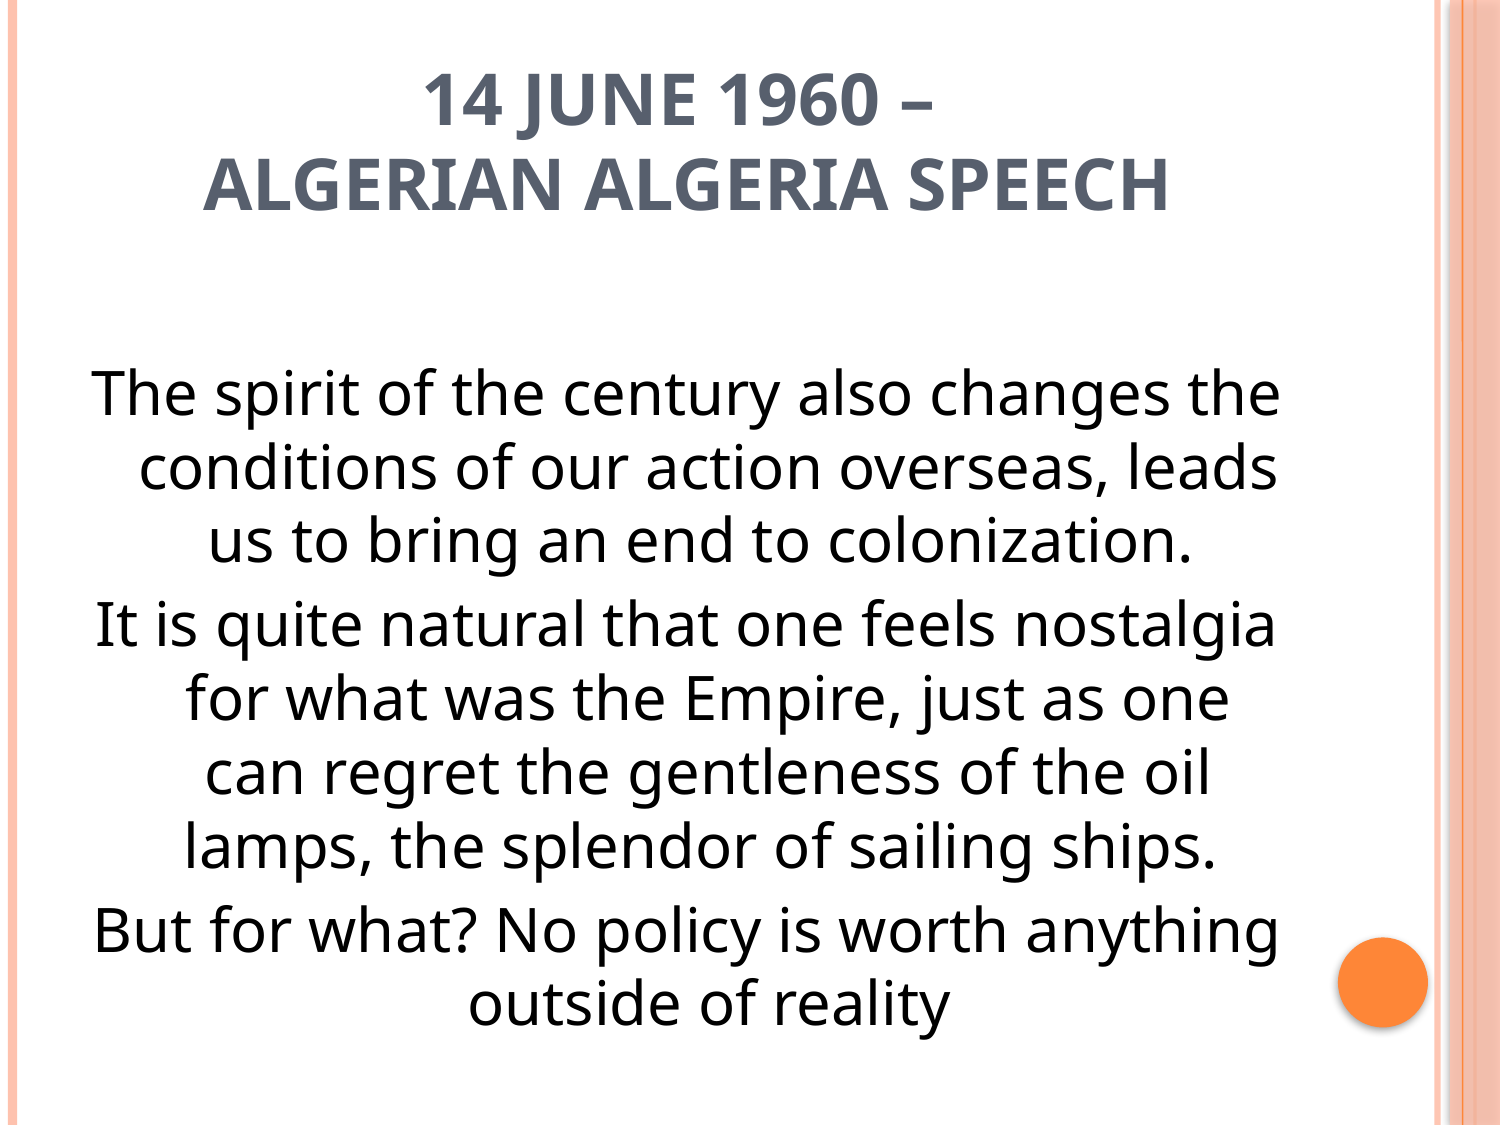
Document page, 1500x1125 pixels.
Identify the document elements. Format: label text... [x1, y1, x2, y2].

list The spirit of the century also changes the conditions of our action overseas, leads us to bring an end to colonization. It is quite natural that one feels nostalgia for what was the Empire, just as one can regret the gentleness of the oil lamps, the splendor of sailing ships. But for what? No policy is worth anything outside of reality [75, 262, 1300, 1062]
title 14 june 1960 – Algerian algeria speech [75, 45, 1300, 233]
